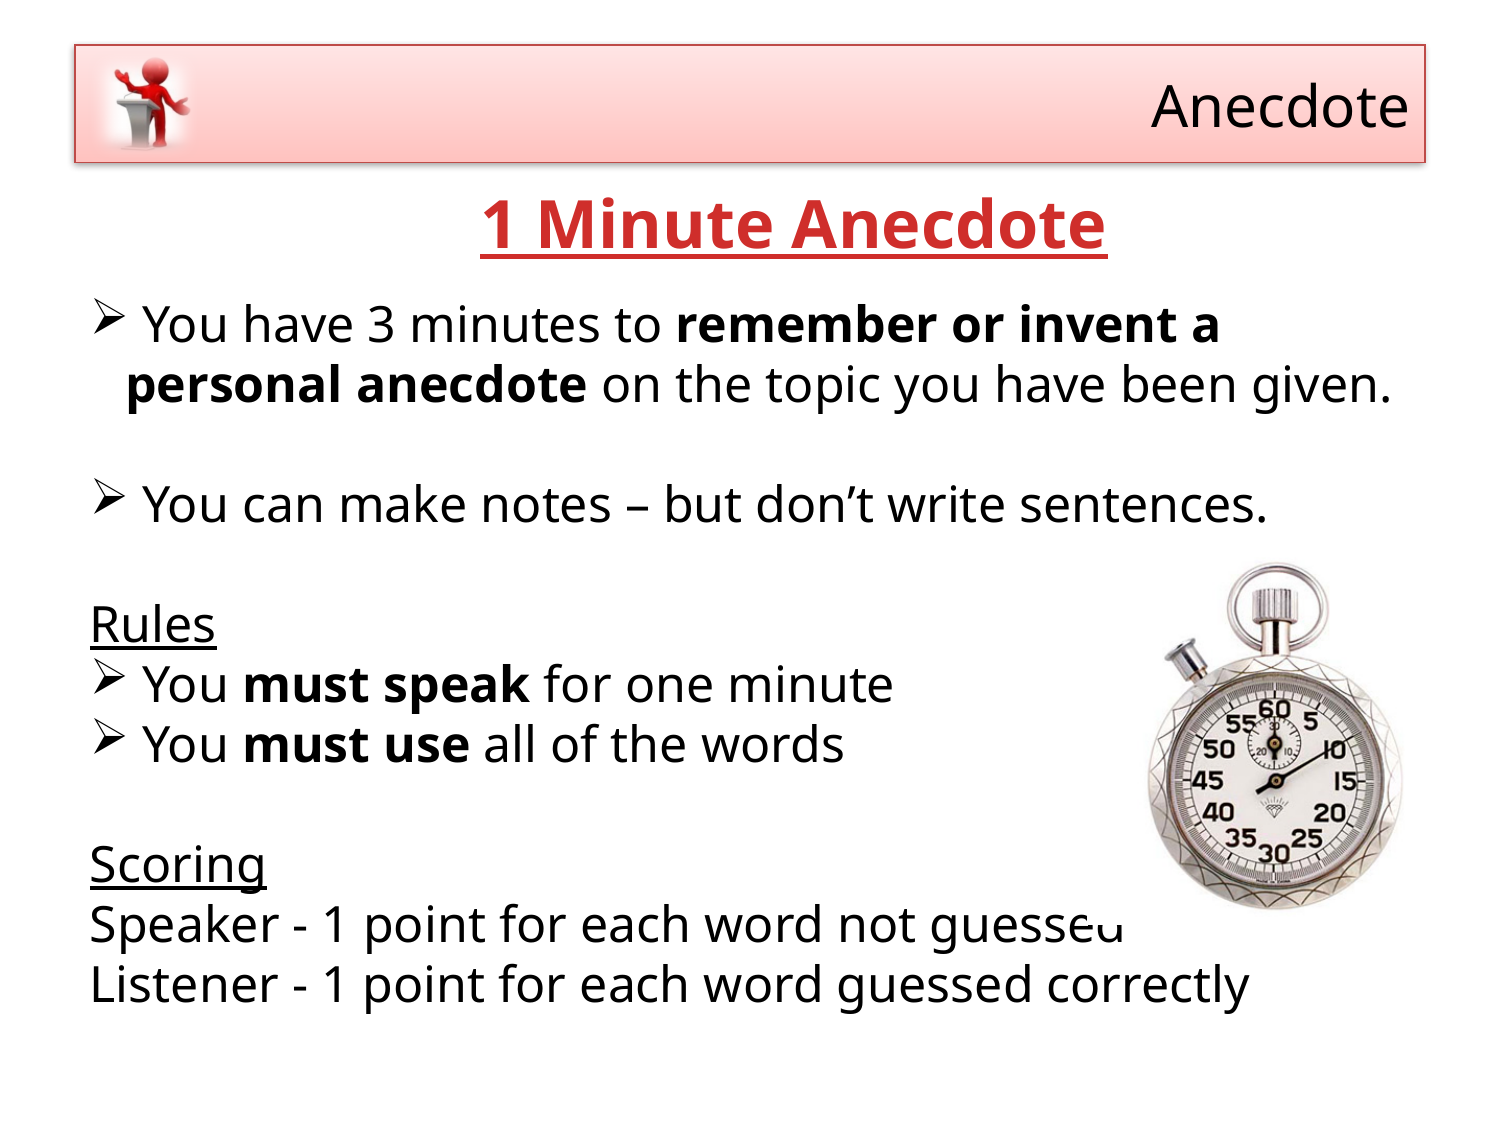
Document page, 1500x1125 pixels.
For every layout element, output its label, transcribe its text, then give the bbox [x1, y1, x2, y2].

text_box You have 3 minutes to remember or invent a personal anecdote on the topic you have been given. You can make notes – but don’t write sentences. Rules You must speak for one minute You must use all of the words Scoring Speaker - 1 point for each word not guessed Listener - 1 point for each word guessed correctly [74, 224, 1425, 1020]
picture [87, 49, 201, 163]
picture [1087, 549, 1463, 926]
text_box 1 Minute Anecdote [465, 174, 1123, 270]
title Anecdote [74, 44, 1426, 163]
